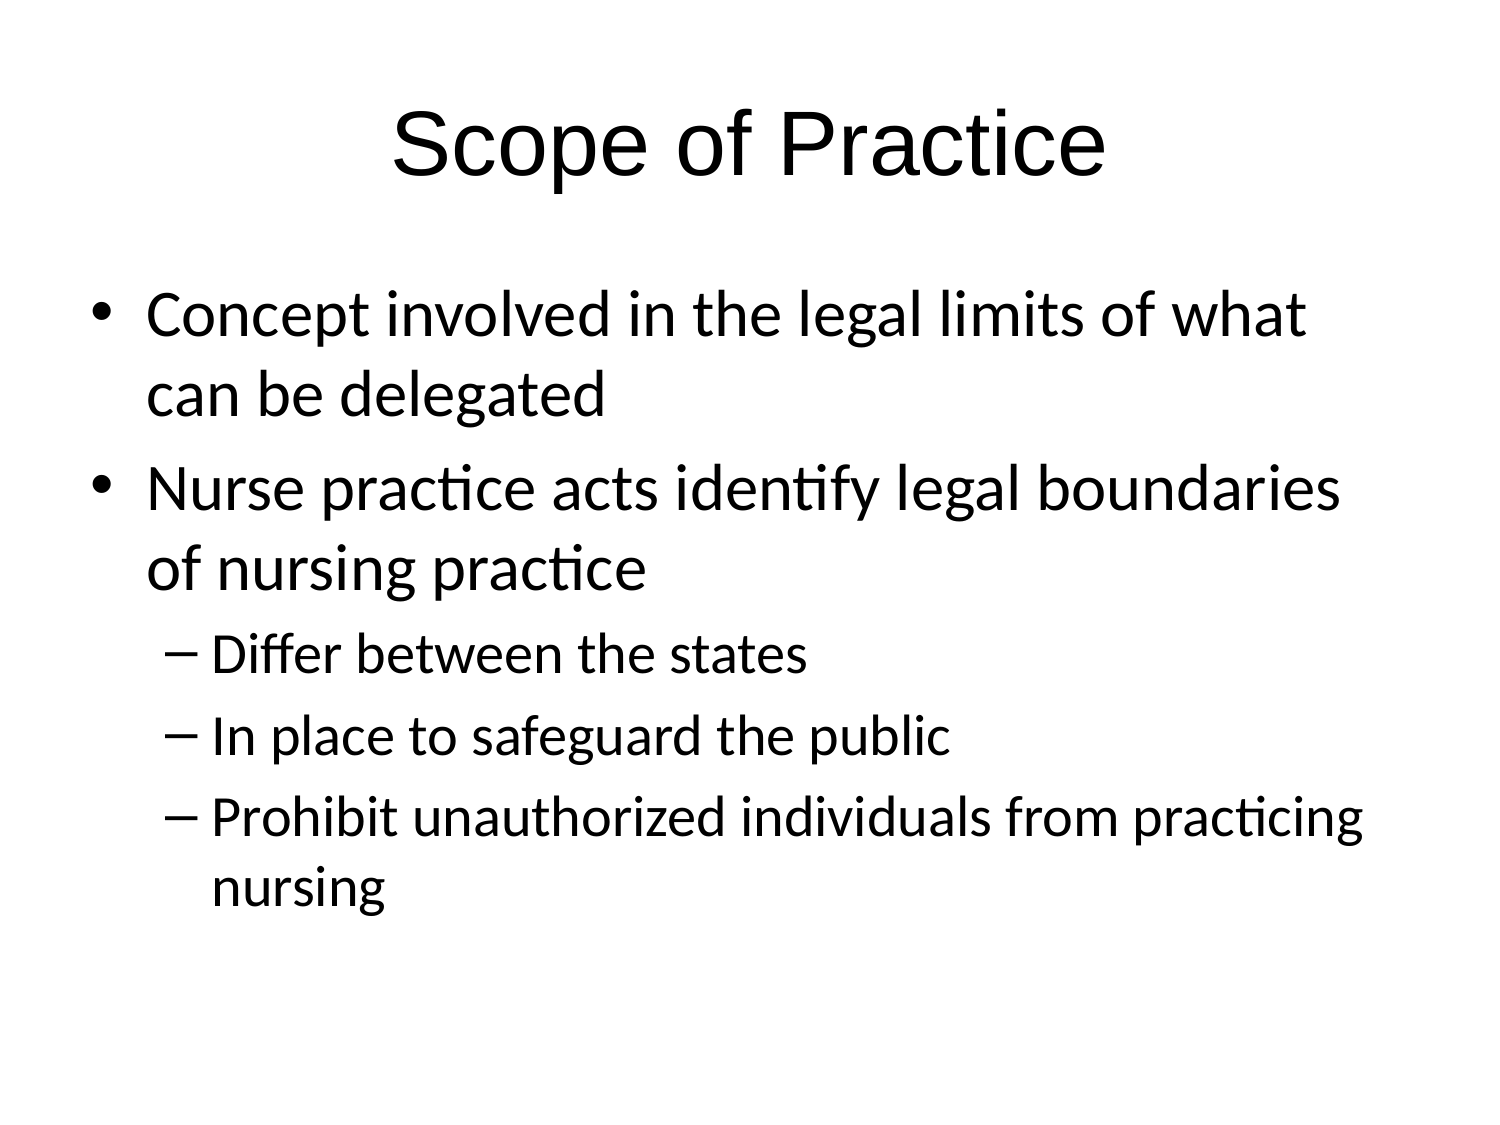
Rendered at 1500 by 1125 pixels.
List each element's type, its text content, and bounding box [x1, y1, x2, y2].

list Concept involved in the legal limits of what can be delegated Nurse practice acts identify legal boundaries of nursing practice Differ between the states In place to safeguard the public Prohibit unauthorized individuals from practicing nursing [74, 262, 1426, 1006]
title Scope of Practice [74, 44, 1426, 233]
